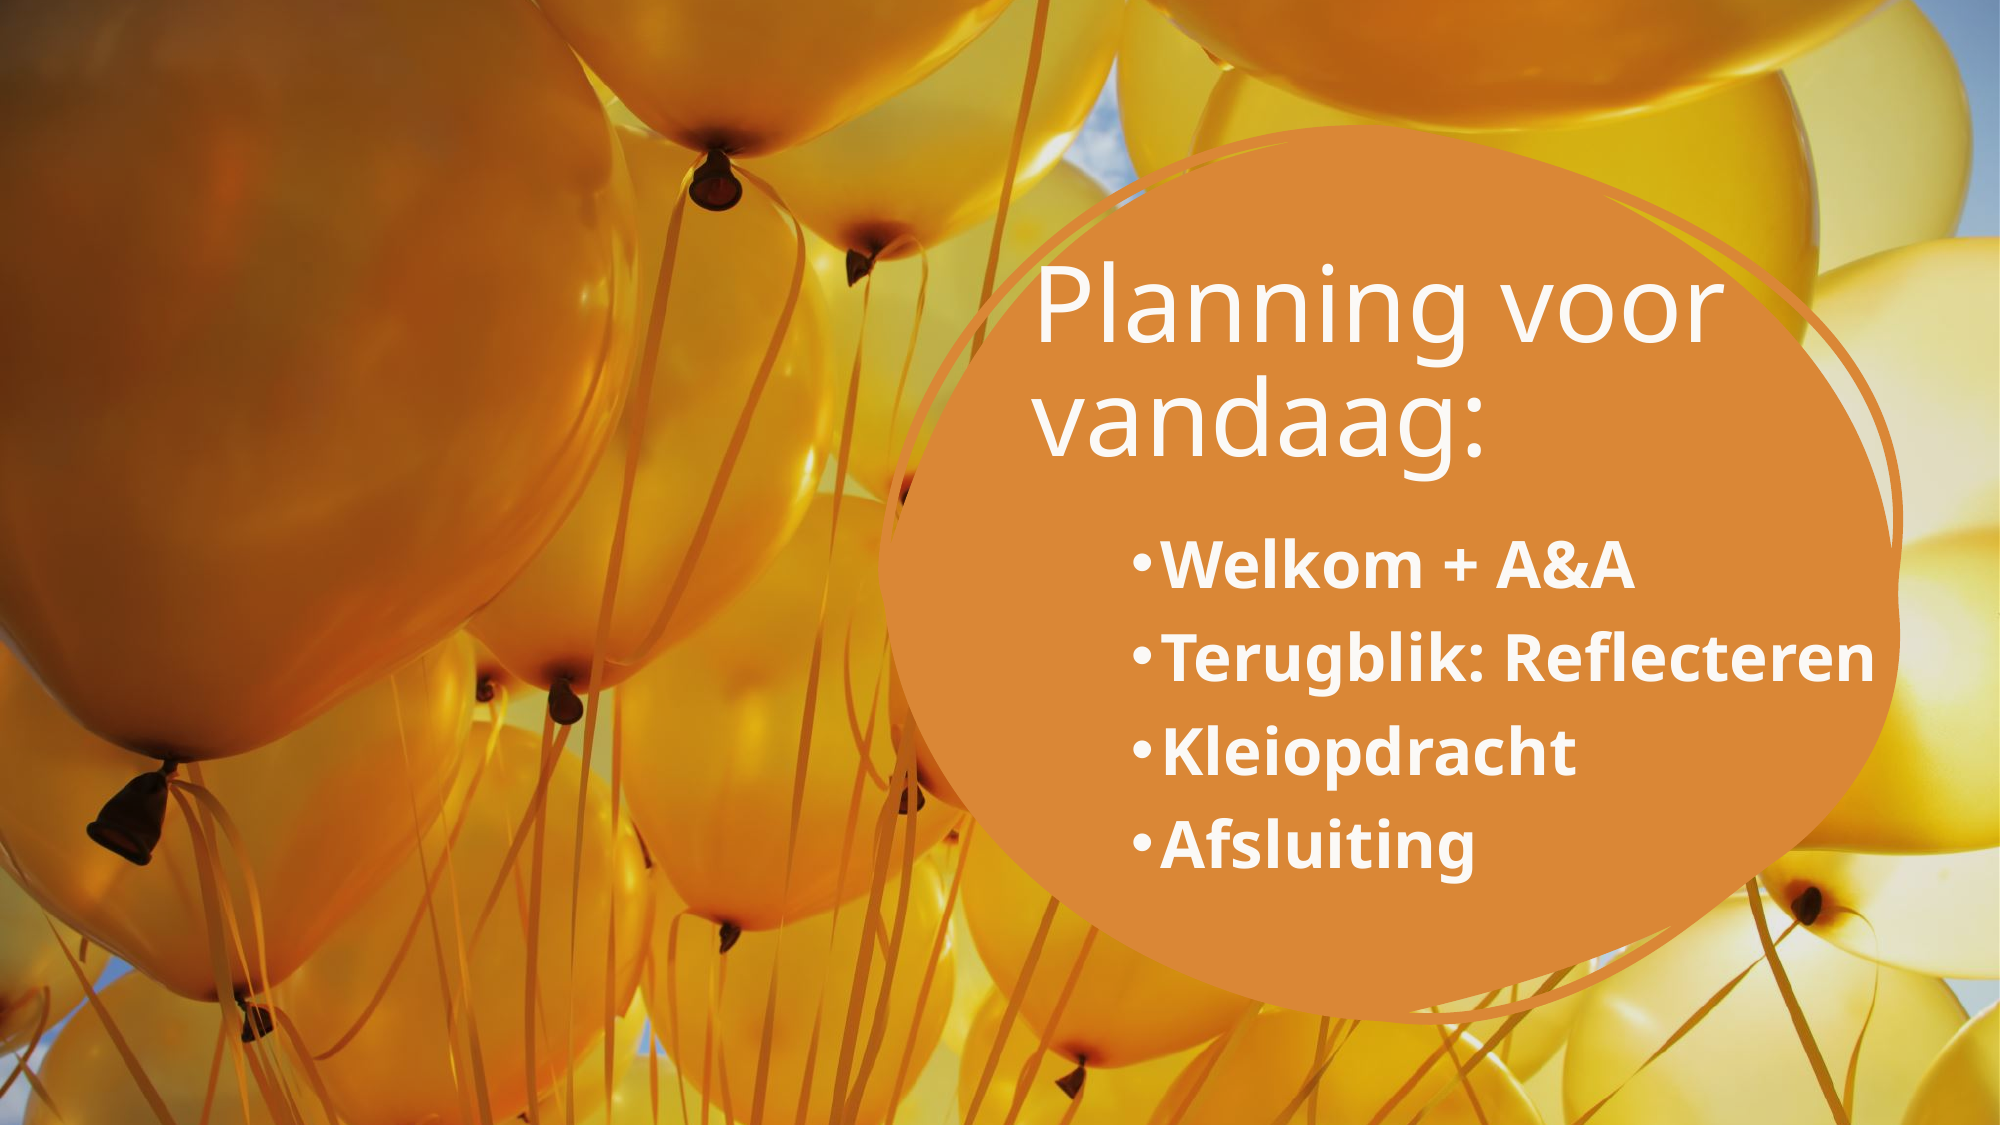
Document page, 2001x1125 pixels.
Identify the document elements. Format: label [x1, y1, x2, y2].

list [0, 0, 2000, 1125]
